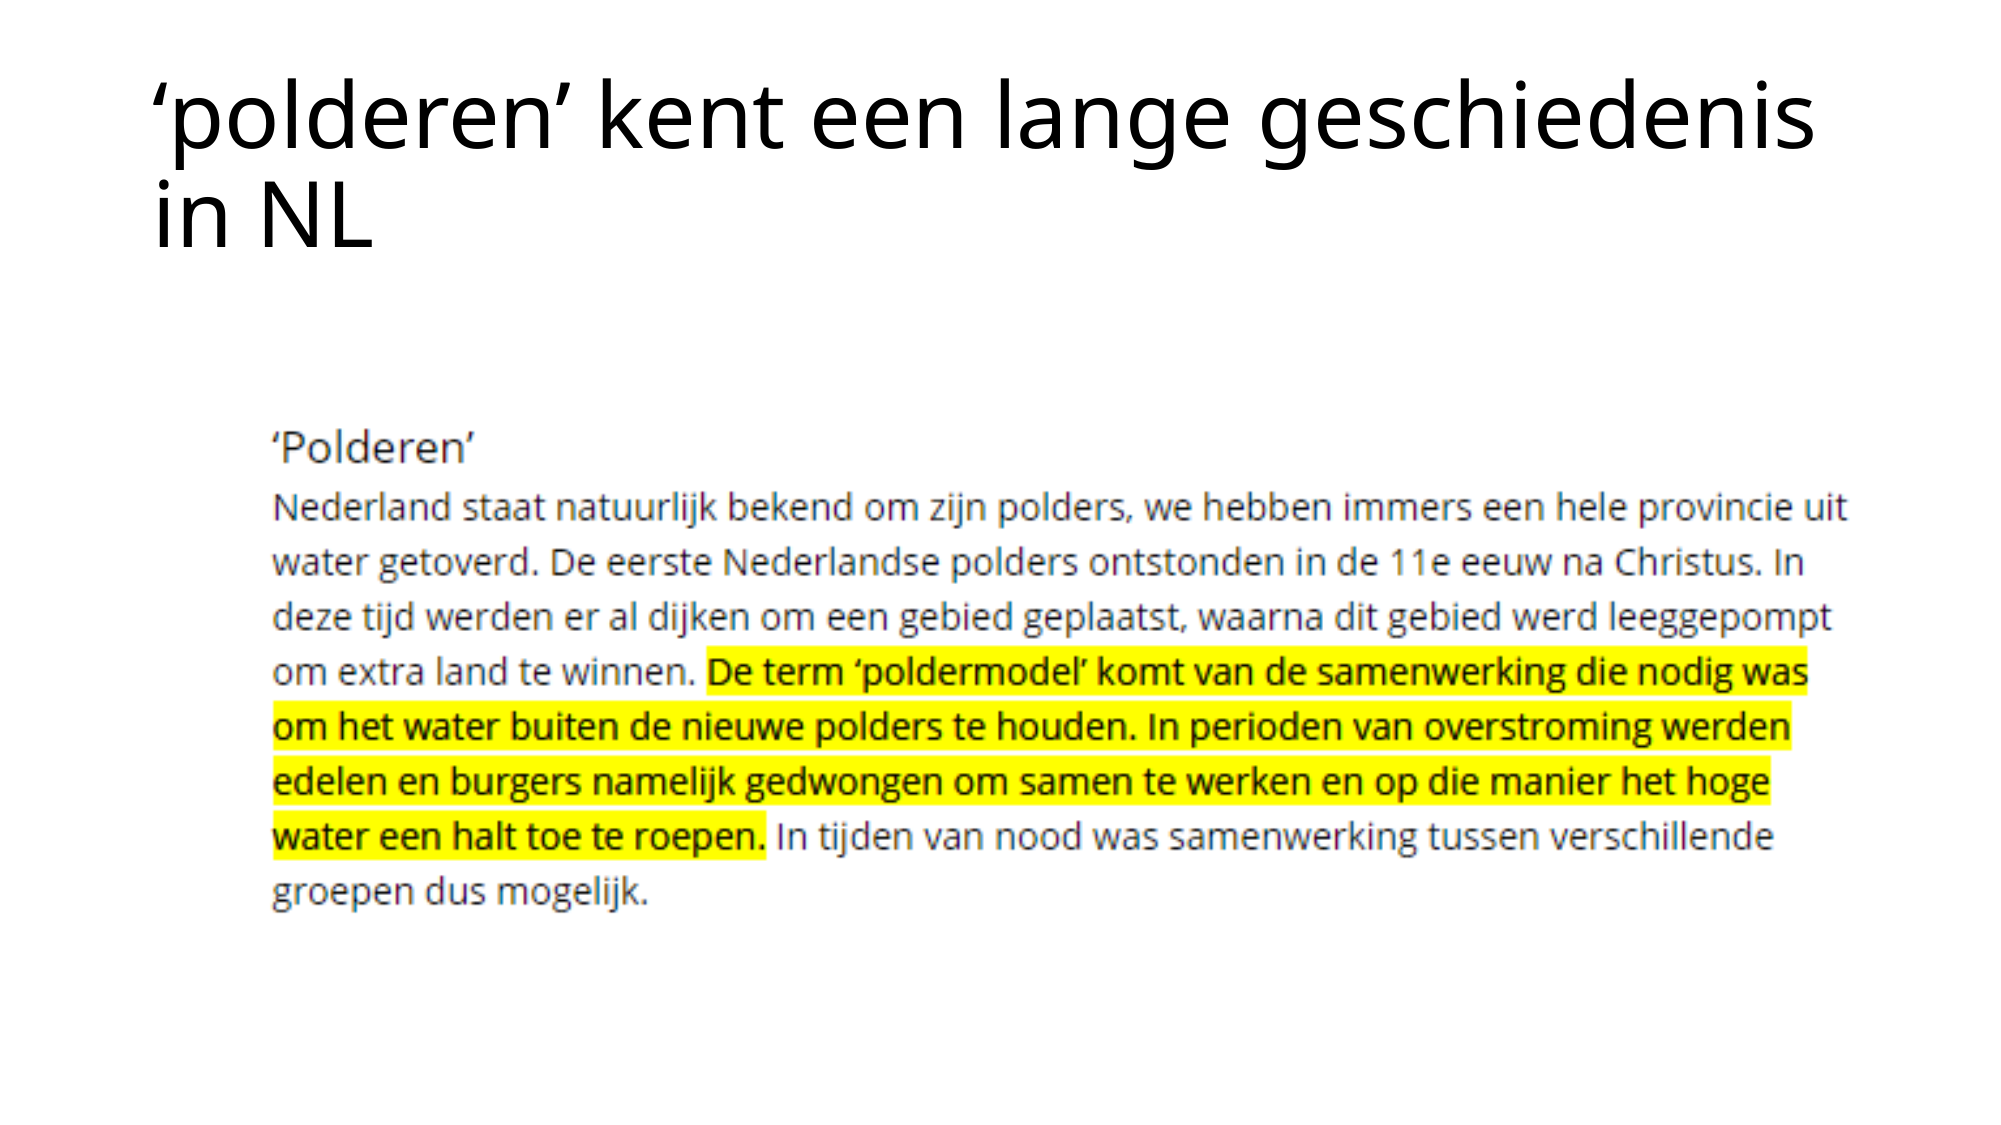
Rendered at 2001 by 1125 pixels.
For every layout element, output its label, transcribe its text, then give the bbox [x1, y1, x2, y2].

title ‘polderen’ kent een lange geschiedenis in NL [137, 59, 1863, 278]
picture [235, 401, 1910, 954]
